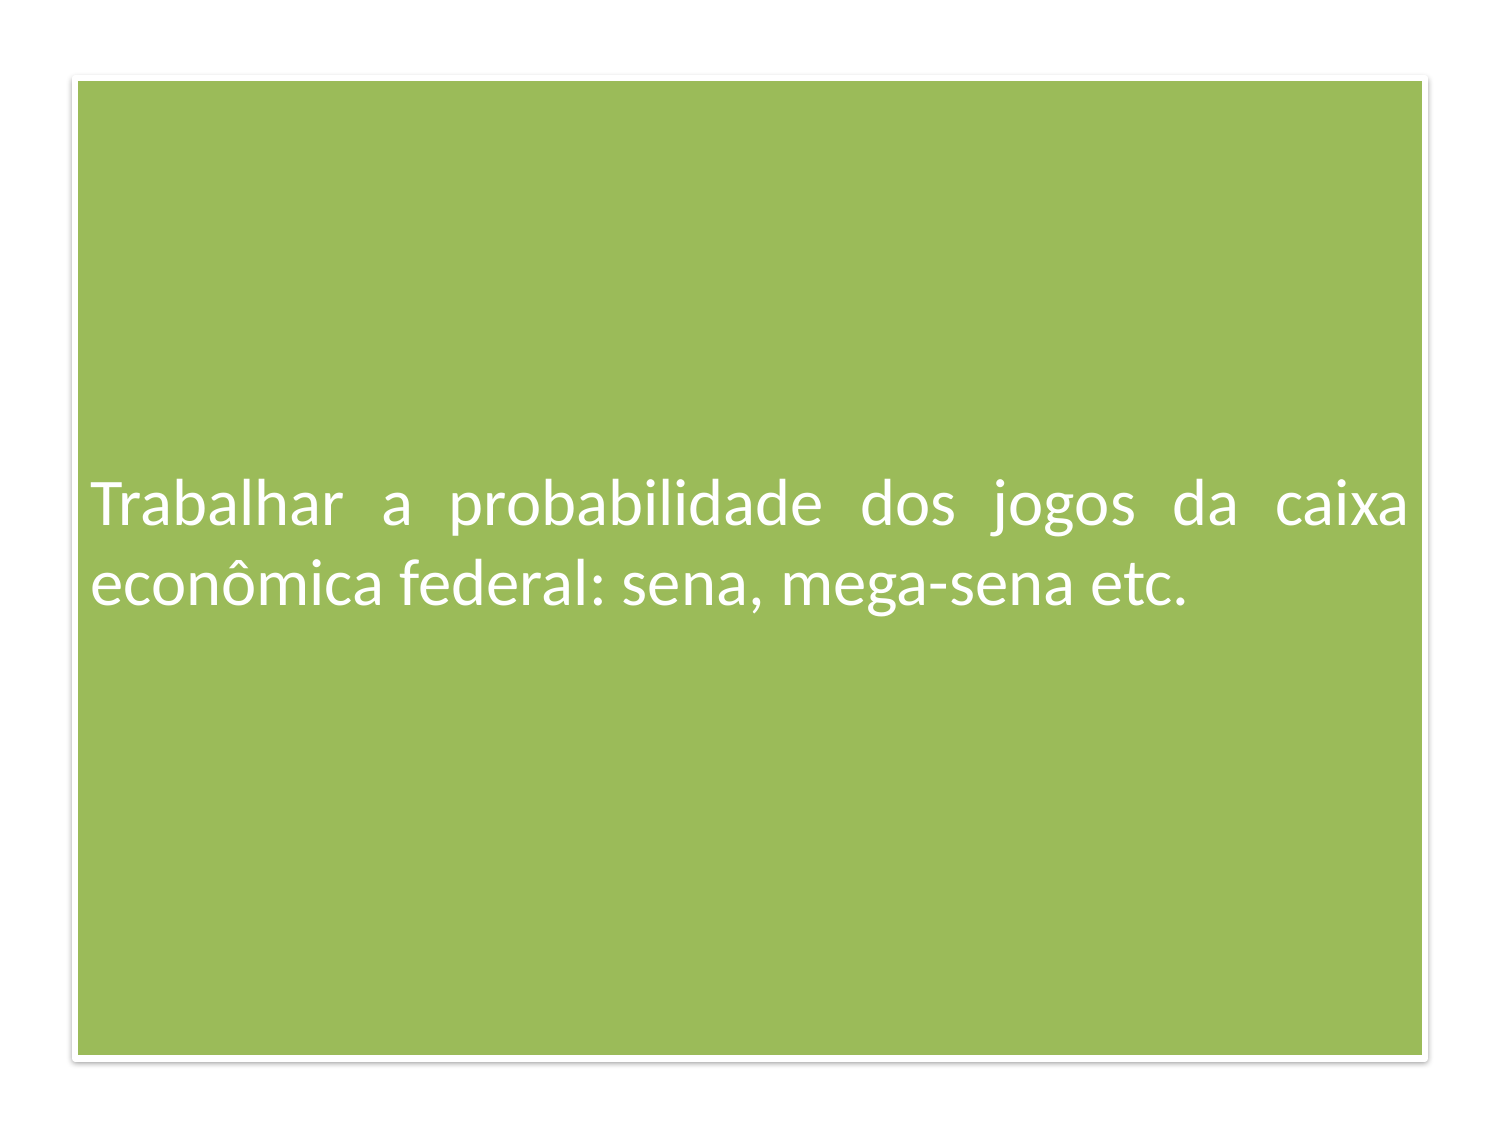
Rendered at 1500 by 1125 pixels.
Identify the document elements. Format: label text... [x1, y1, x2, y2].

list Trabalhar a probabilidade dos jogos da caixa econômica federal: sena, mega-sena etc. [72, 75, 1428, 1062]
